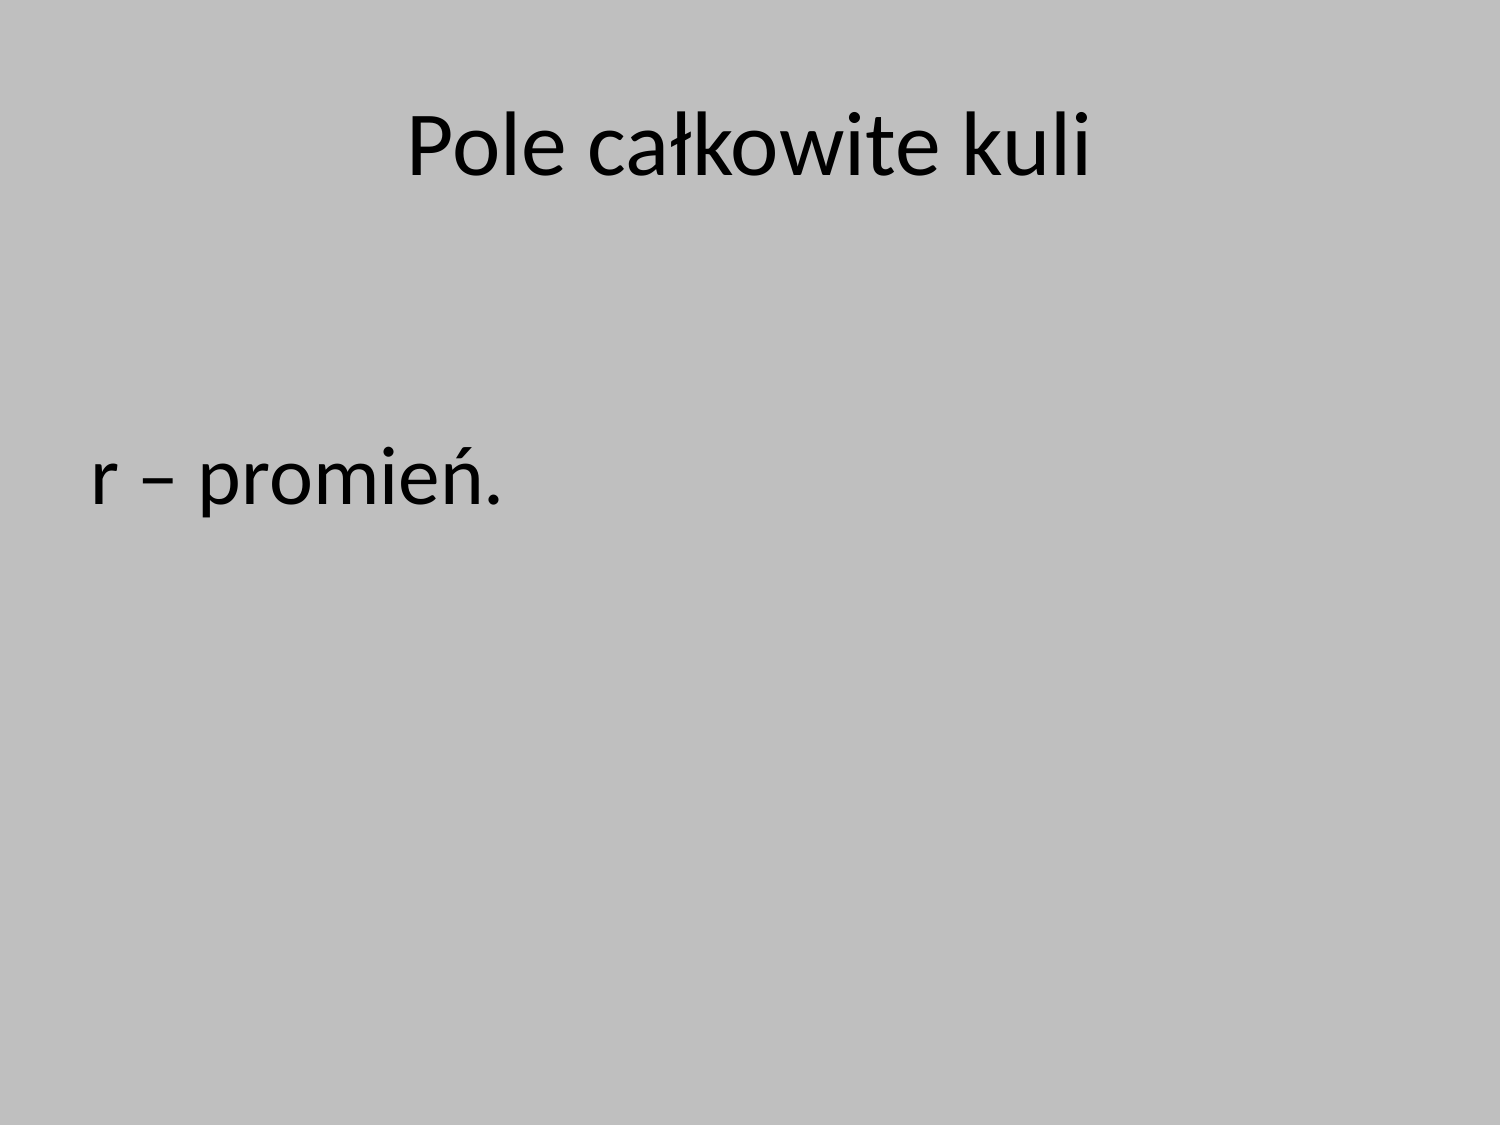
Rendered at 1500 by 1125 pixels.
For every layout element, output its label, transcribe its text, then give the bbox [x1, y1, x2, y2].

title Pole całkowite kuli [75, 45, 1425, 233]
